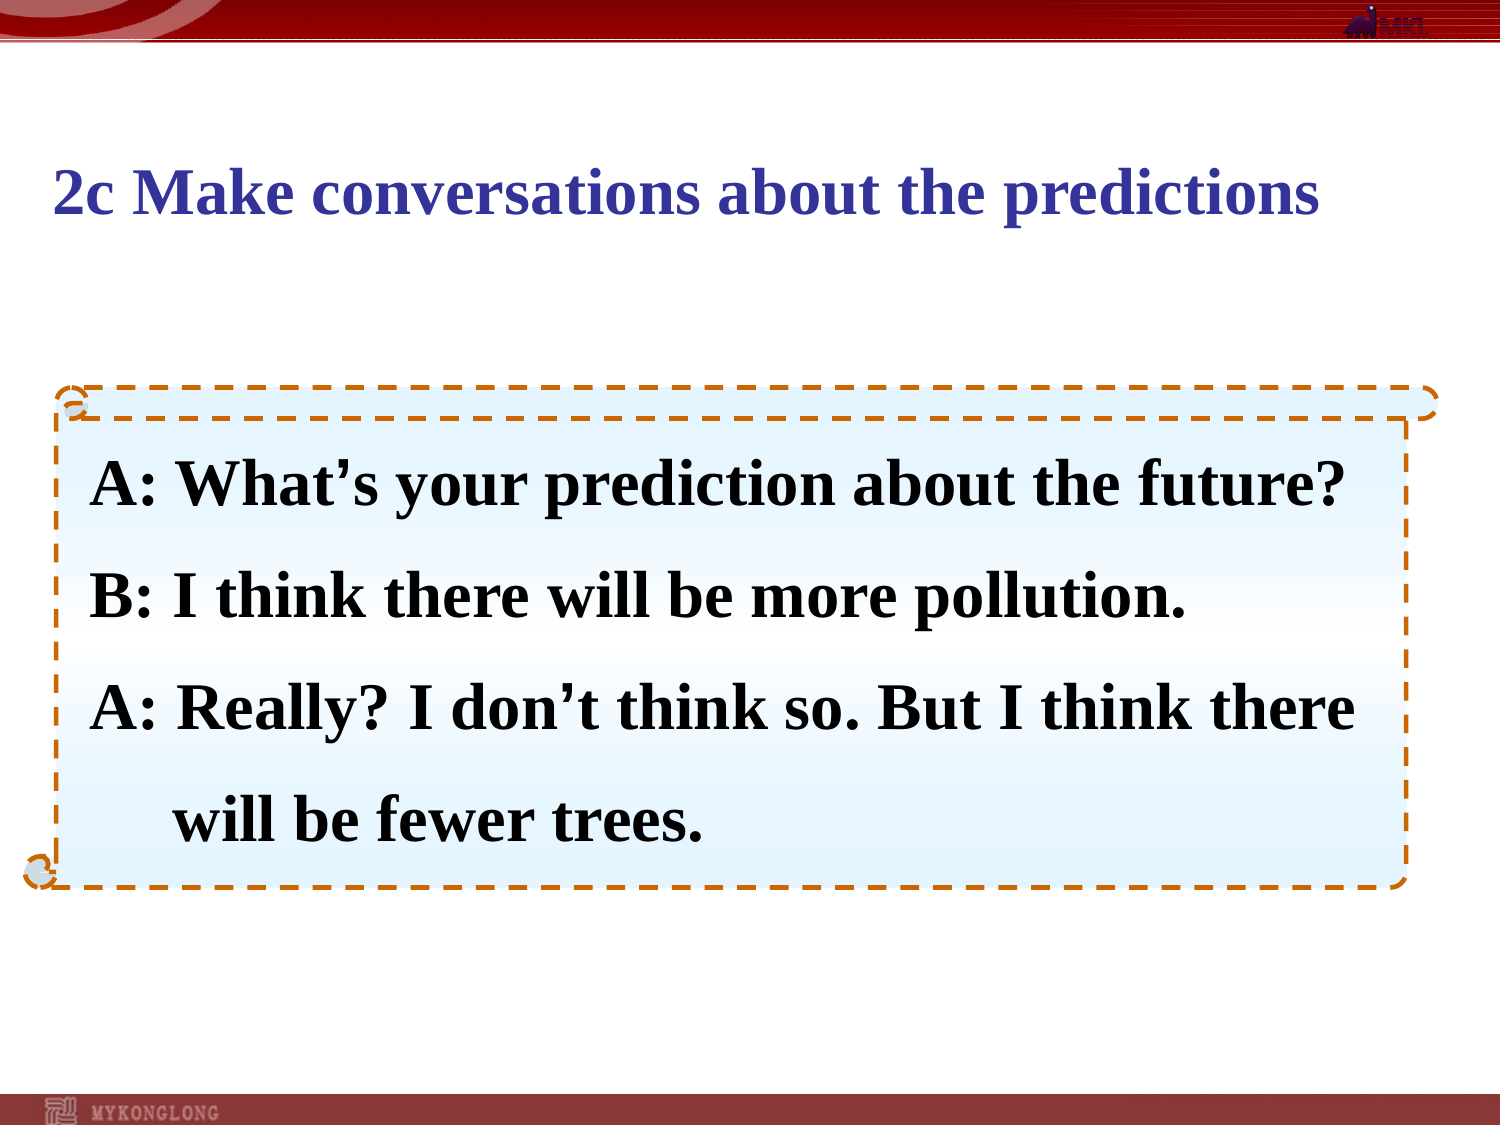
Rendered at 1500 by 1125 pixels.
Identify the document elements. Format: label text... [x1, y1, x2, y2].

text_box A: What’s your prediction about the future? B: I think there will be more pollution. A: Really? I don’t think so. But I think there will be fewer trees. [74, 399, 1422, 863]
text_box 2c Make conversations about the predictions [37, 140, 1425, 235]
picture [0, 0, 1500, 44]
text_box [33, 387, 1438, 888]
picture [0, 1094, 1500, 1125]
